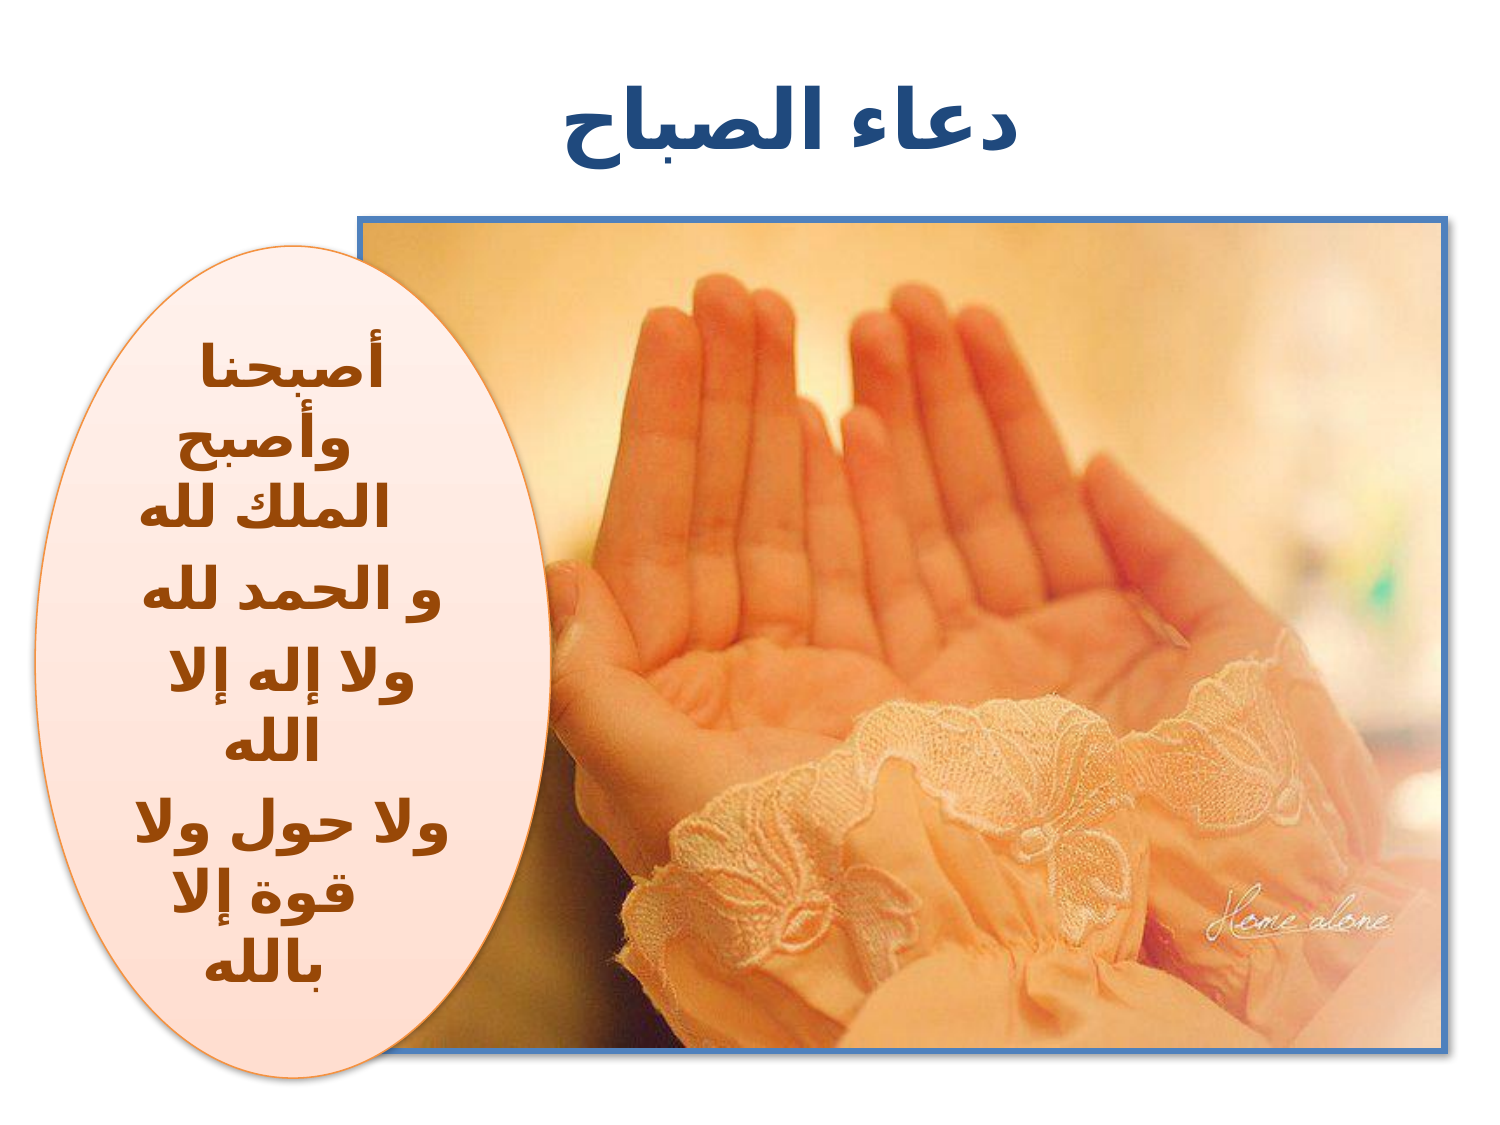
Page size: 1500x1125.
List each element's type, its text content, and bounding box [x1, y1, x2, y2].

picture [362, 222, 1442, 1049]
text_box أصبحنا وأصبح الملك لله و الحمد لله ولا إله إلا الله ولا حول ولا قوة إلا بالله [34, 245, 380, 1079]
text_box دعاء الصباح [480, 58, 1102, 174]
